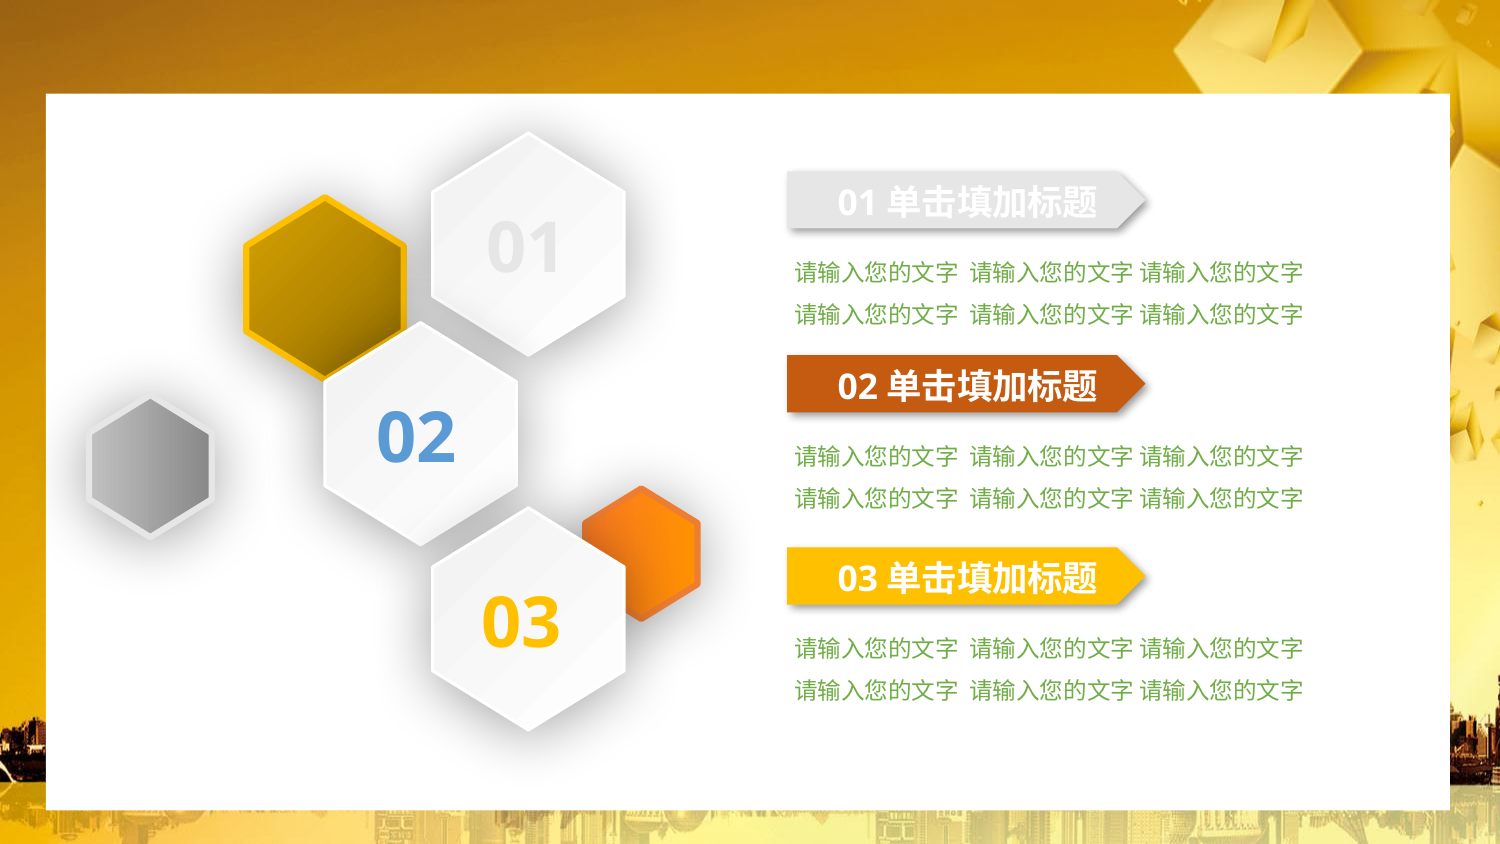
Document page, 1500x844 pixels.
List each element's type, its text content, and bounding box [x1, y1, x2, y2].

picture [0, 0, 1500, 844]
text_box 请输入您的文字 请输入您的文字 请输入您的文字 请输入您的文字 请输入您的文字 请输入您的文字 [783, 237, 1328, 334]
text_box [787, 547, 1146, 605]
text_box 请输入您的文字 请输入您的文字 请输入您的文字 请输入您的文字 请输入您的文字 请输入您的文字 [783, 421, 1328, 518]
text_box [246, 197, 393, 366]
text_box 请输入您的文字 请输入您的文字 请输入您的文字 请输入您的文字 请输入您的文字 请输入您的文字 [783, 613, 1328, 710]
text_box [611, 488, 698, 605]
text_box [432, 507, 625, 730]
text_box [88, 394, 212, 538]
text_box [324, 322, 517, 545]
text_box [787, 171, 1146, 229]
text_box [432, 133, 625, 356]
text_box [787, 355, 1146, 413]
